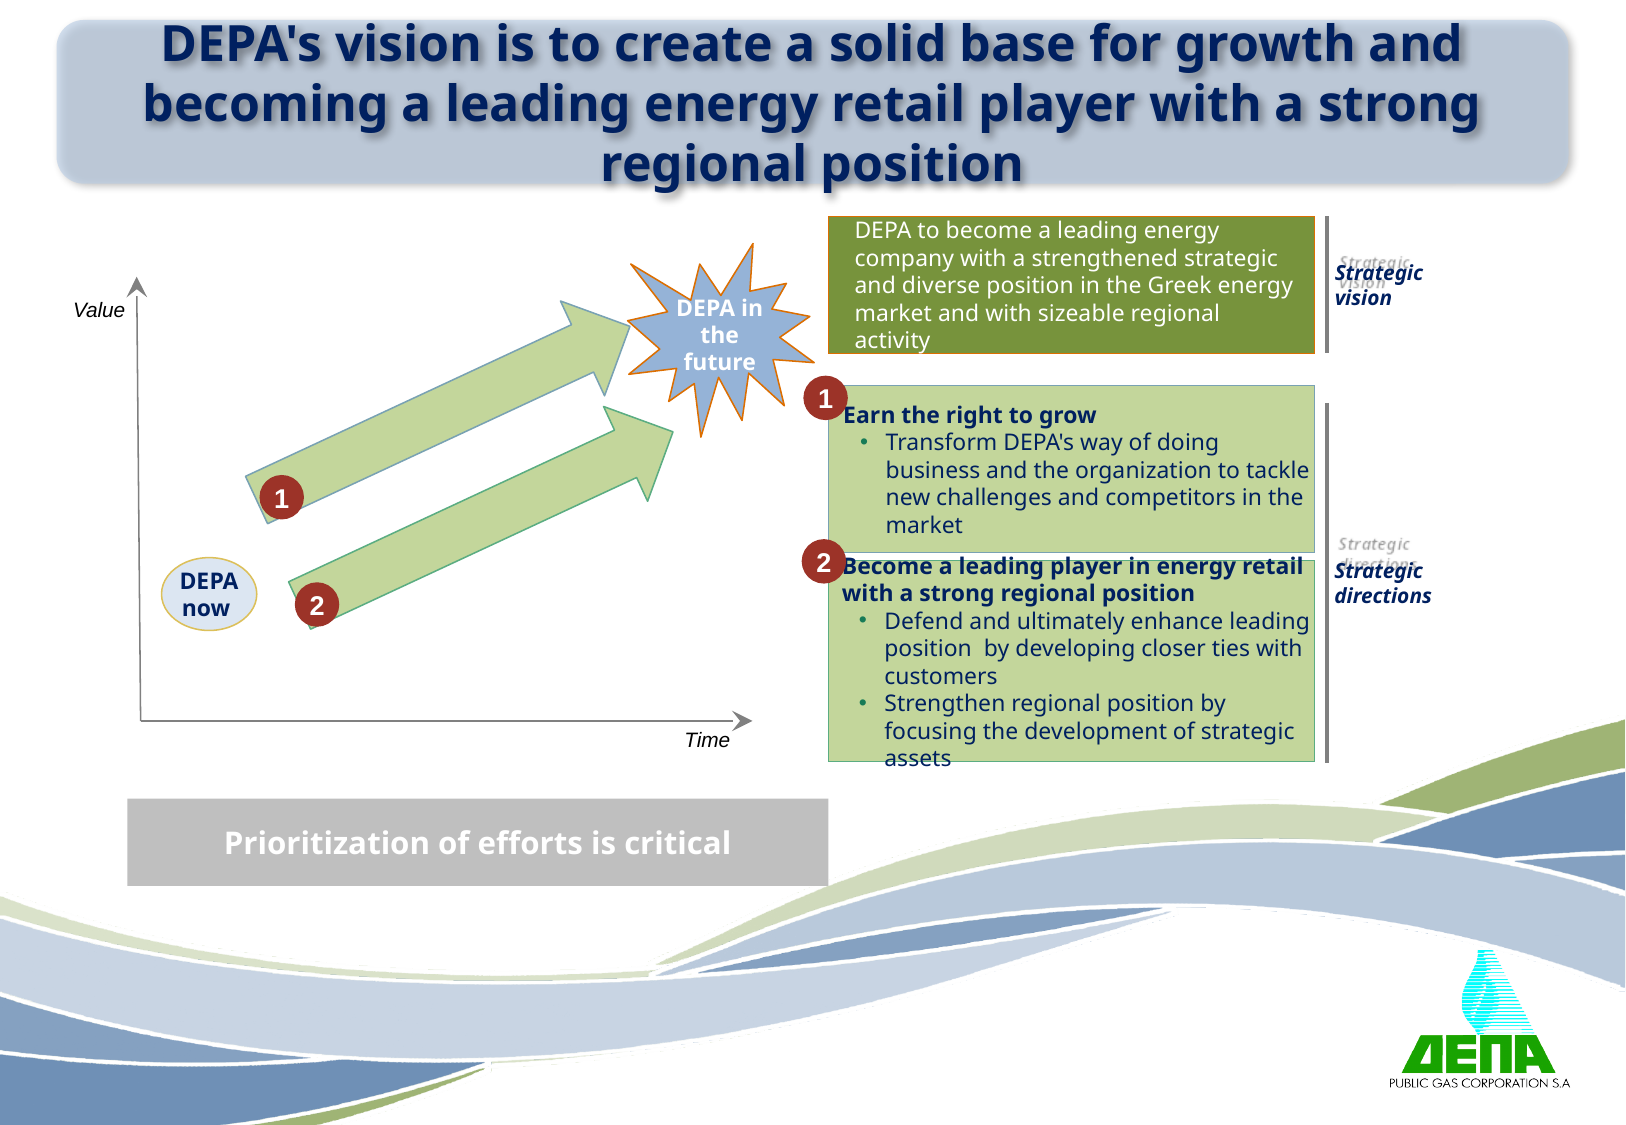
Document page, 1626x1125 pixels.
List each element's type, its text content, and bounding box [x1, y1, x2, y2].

text_box [288, 406, 673, 619]
text_box DEPA in the future [627, 243, 815, 438]
text_box Strategic vision [1329, 216, 1452, 354]
text_box DEPA to become a leading energy company with a strengthened strategic and diverse position in the Greek energy market and with sizeable regional activity [828, 216, 1315, 354]
text_box DEPA's vision is to create a solid base for growth and becoming a leading energy retail player with a strong regional position [56, 30, 1569, 173]
text_box 1 [260, 475, 304, 519]
text_box Prioritization of efforts is critical [127, 798, 829, 886]
text_box 2 [802, 562, 846, 583]
text_box [245, 301, 630, 524]
text_box Become a leading player in energy retail with a strong regional position Defend and ultimately enhance leading position by developing closer ties with customers Strengthen regional position by focusing the development of strategic assets [828, 562, 1315, 762]
text_box [308, 625, 318, 630]
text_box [136, 276, 141, 722]
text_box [803, 376, 1315, 554]
text_box Time [670, 729, 744, 764]
text_box 2 [295, 583, 339, 626]
picture [1358, 929, 1600, 1125]
text_box Strategic directions [1332, 430, 1451, 734]
text_box DEPA now [161, 557, 257, 631]
text_box Time [670, 713, 744, 720]
text_box Value [59, 284, 131, 335]
